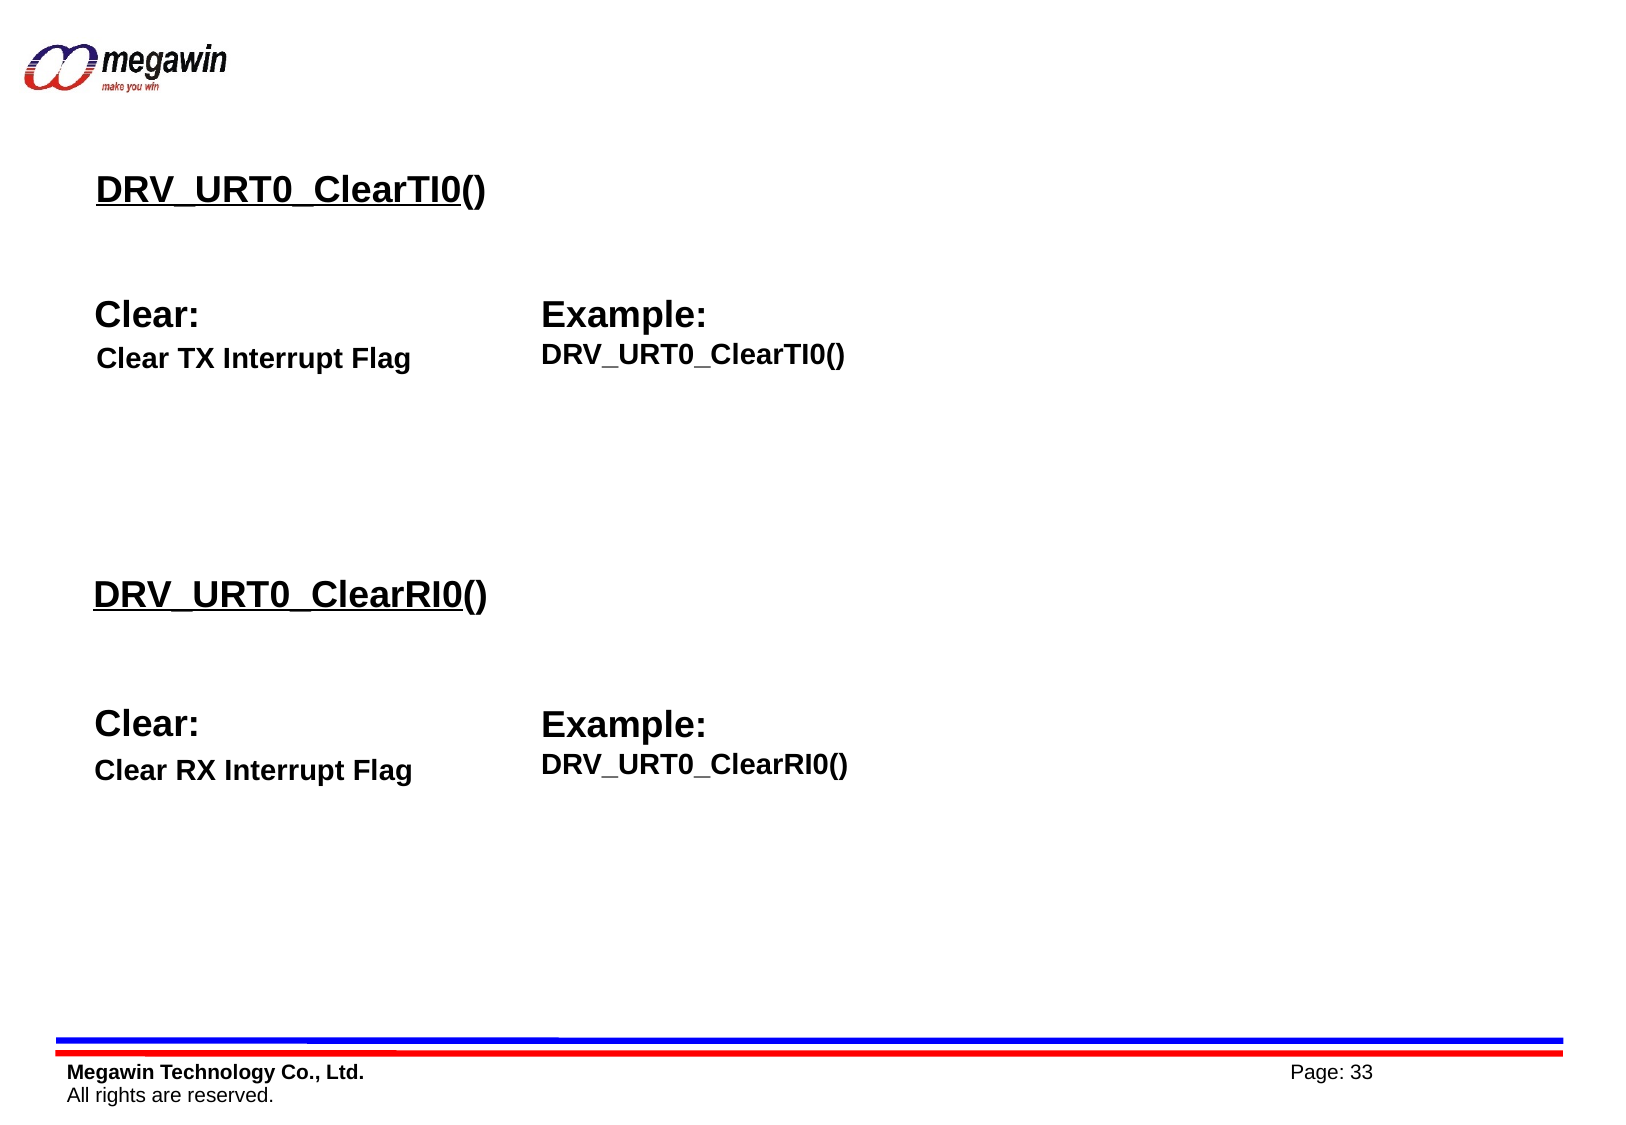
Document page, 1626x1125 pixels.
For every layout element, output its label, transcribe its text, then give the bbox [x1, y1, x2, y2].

text_box Clear: [79, 282, 216, 343]
text_box Clear TX Interrupt Flag [81, 332, 427, 382]
text_box Example: DRV_URT0_ClearTI0() [526, 282, 1394, 413]
text_box DRV_URT0_ClearRI0() [78, 562, 1008, 623]
text_box Example: DRV_URT0_ClearRI0() [526, 692, 1605, 788]
text_box Clear: [79, 692, 216, 743]
text_box Clear RX Interrupt Flag [79, 743, 429, 794]
text_box DRV_URT0_ClearTI0() [81, 157, 502, 217]
picture [19, 37, 231, 97]
